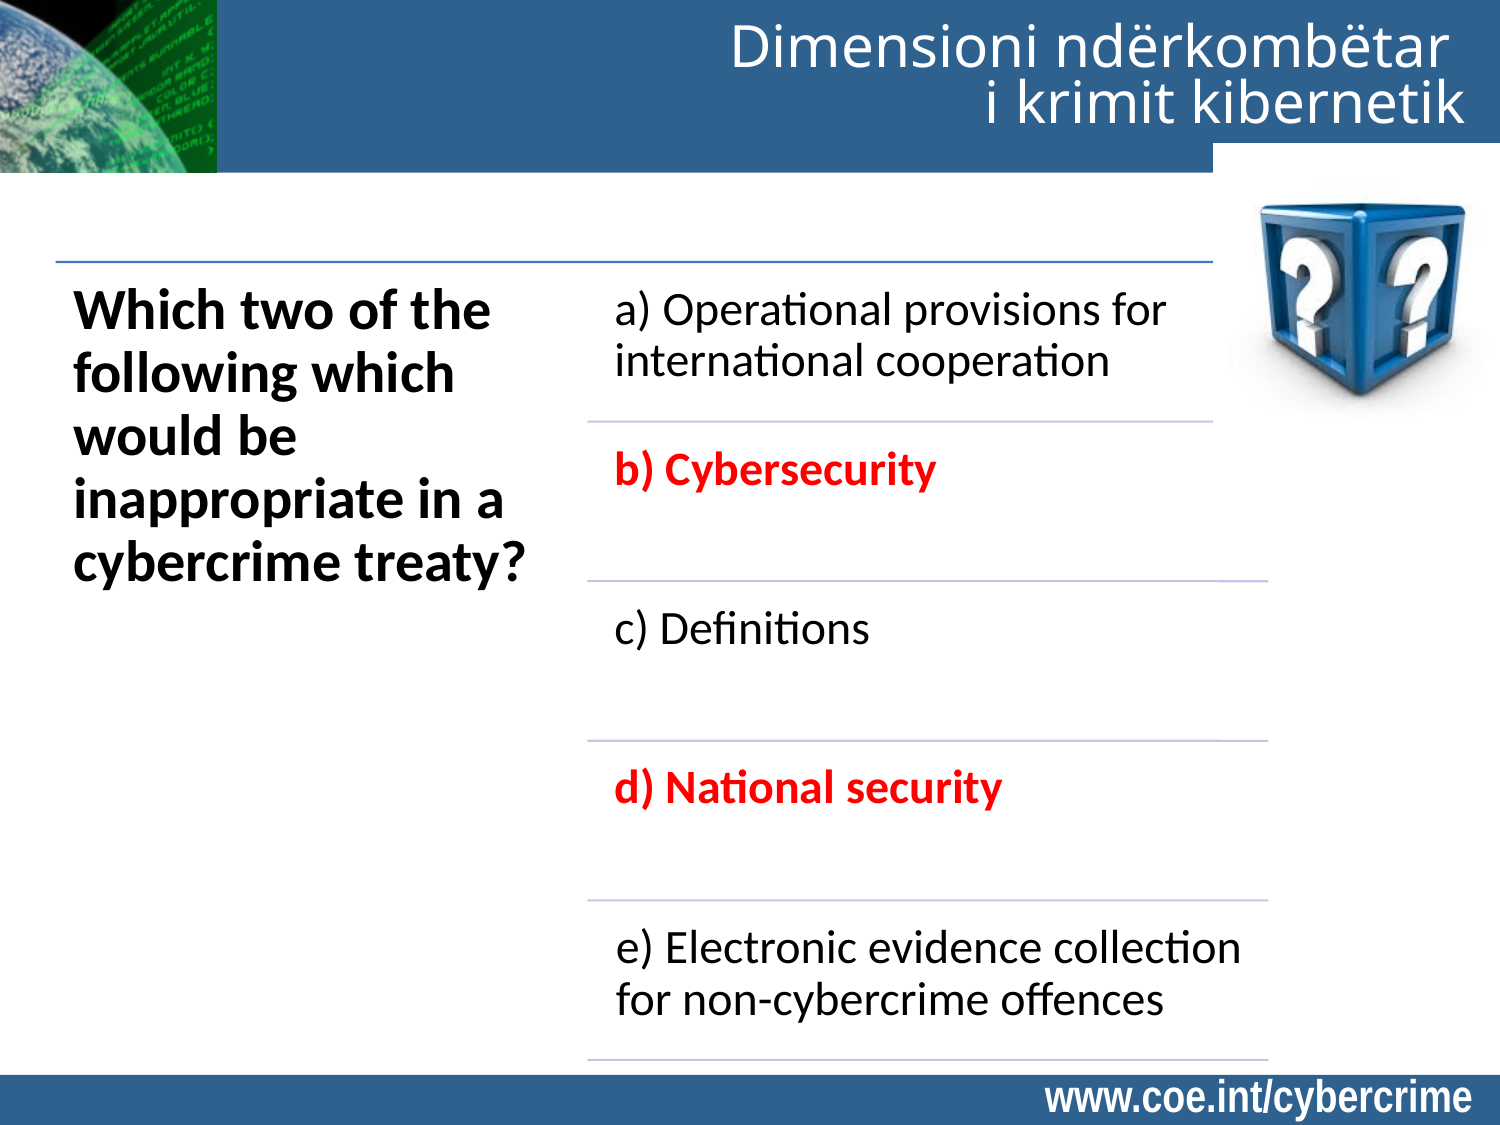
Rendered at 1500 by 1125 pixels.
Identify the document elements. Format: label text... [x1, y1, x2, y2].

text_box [55, 261, 1270, 1069]
text_box www.coe.int/cybercrime [1030, 1059, 1500, 1125]
picture [1213, 143, 1500, 434]
text_box Dimensioni ndërkombëtar i krimit kibernetik [515, 15, 1480, 143]
picture [0, 1, 217, 173]
text_box [0, 1074, 1030, 1125]
